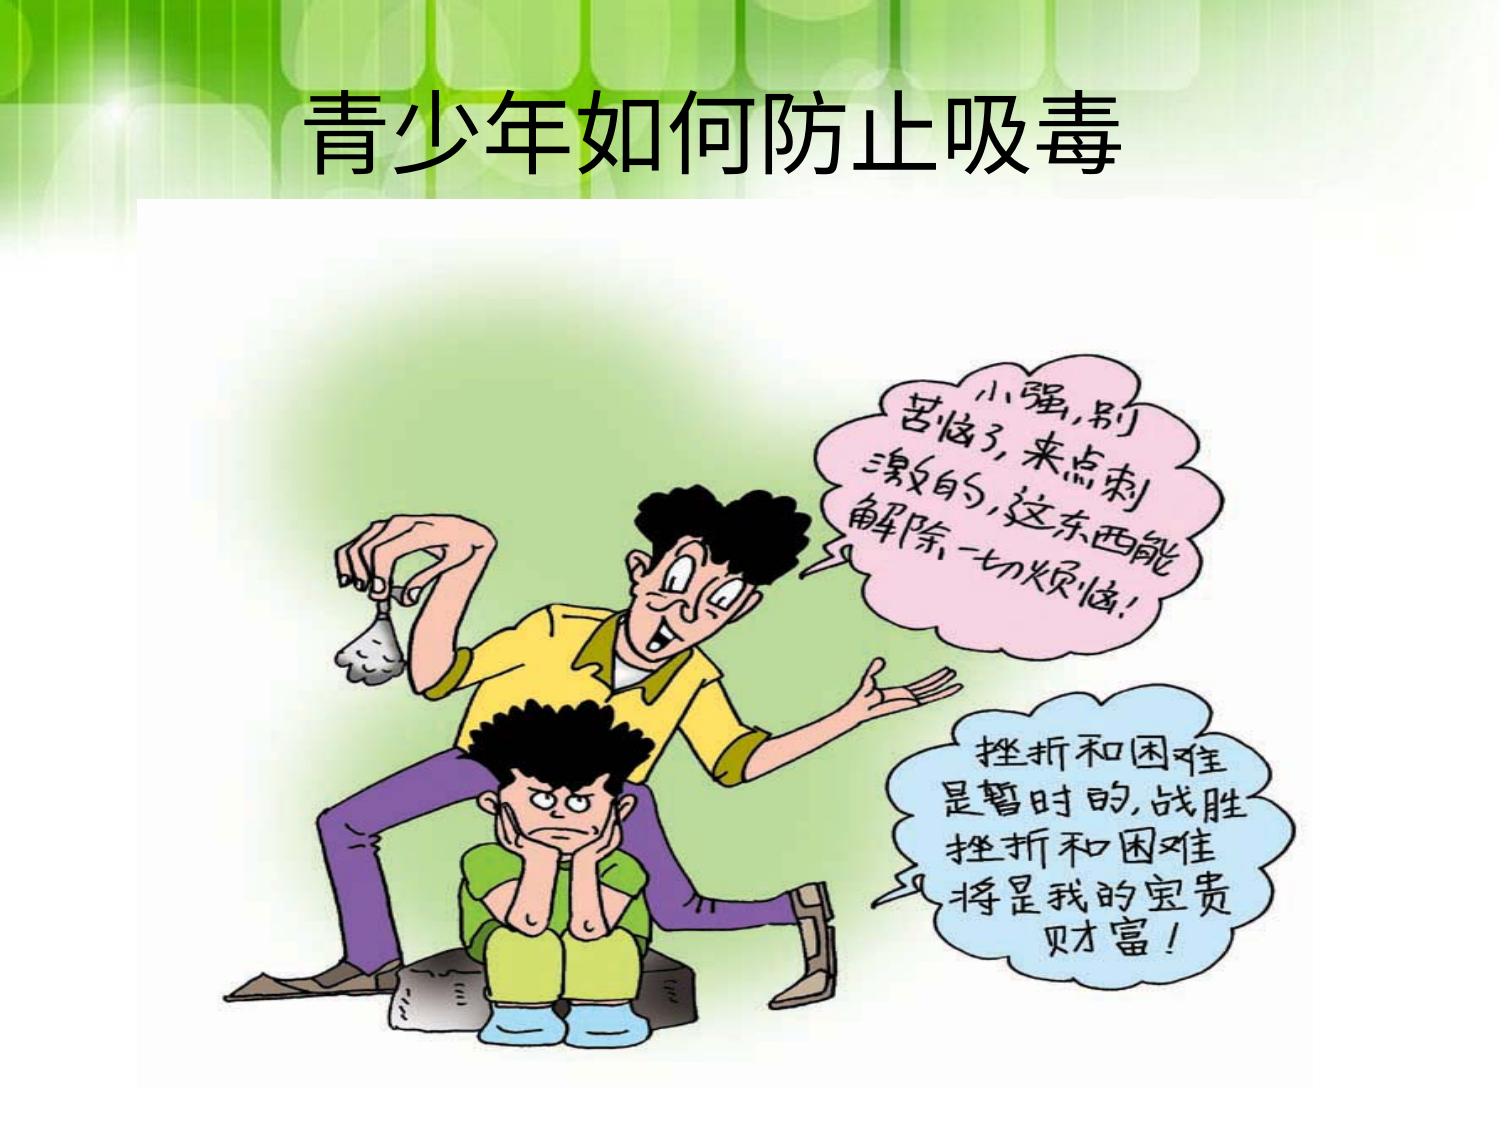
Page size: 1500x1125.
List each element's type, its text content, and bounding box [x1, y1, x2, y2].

title 青少年如何防止吸毒 [212, 37, 1213, 198]
picture [0, 0, 1500, 1125]
